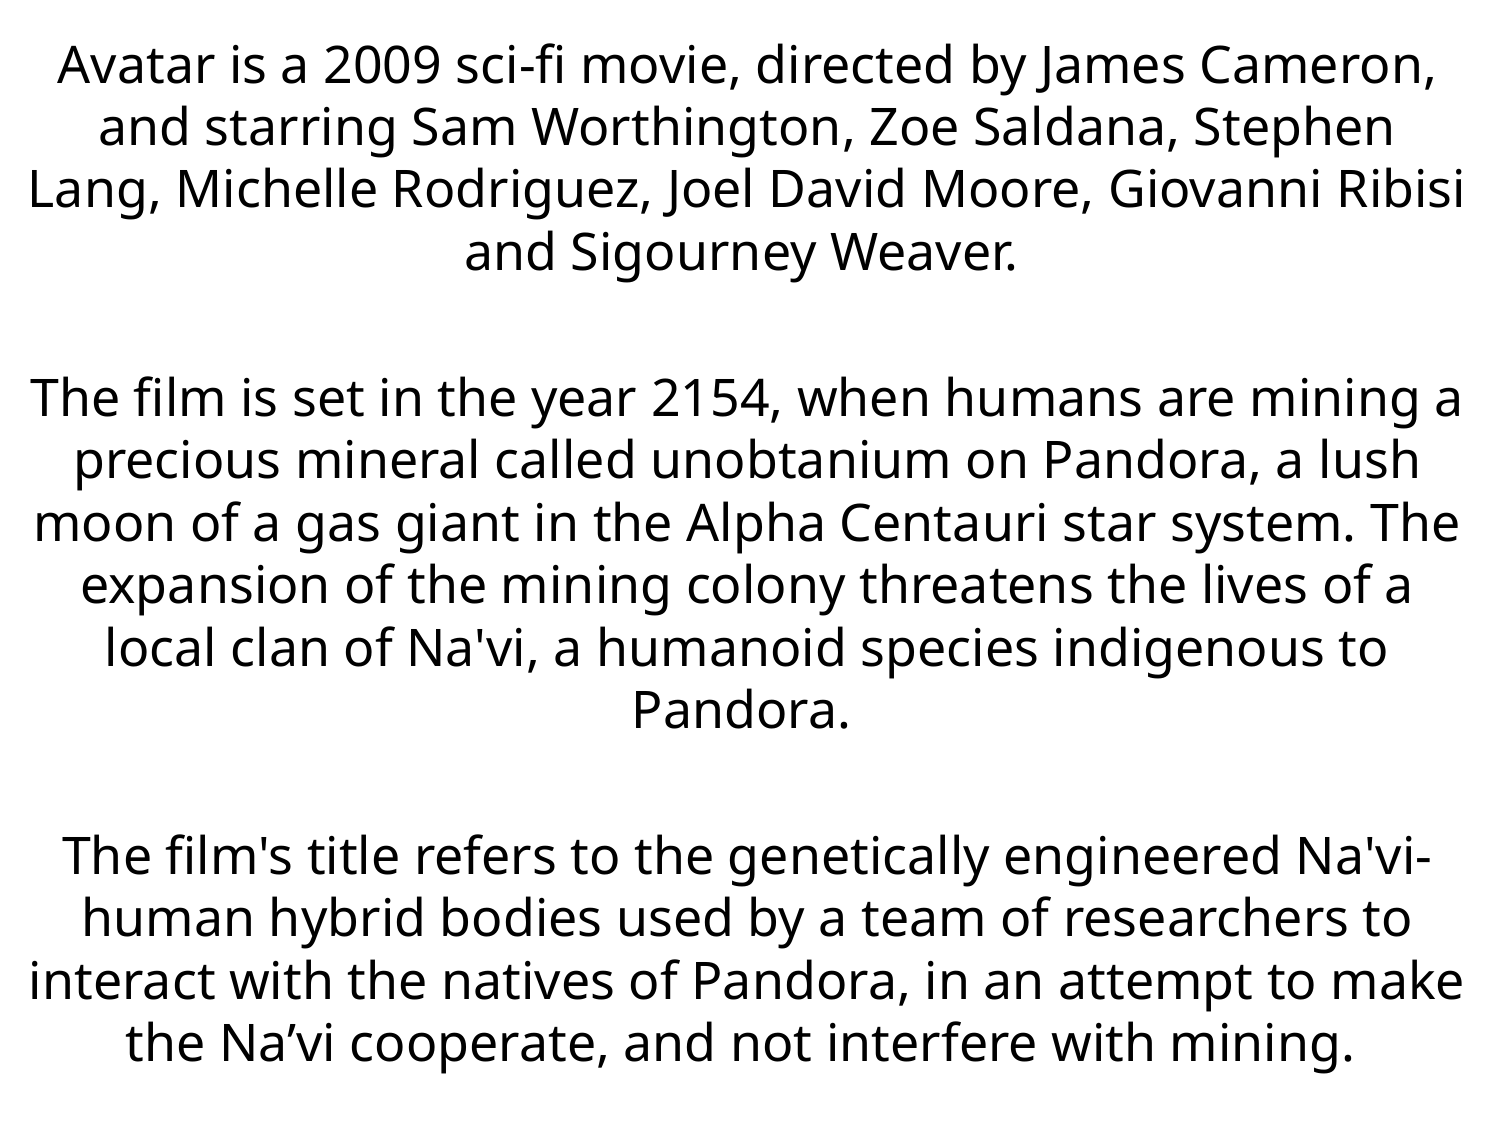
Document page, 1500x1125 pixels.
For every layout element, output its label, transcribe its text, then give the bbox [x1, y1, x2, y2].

subtitle Avatar is a 2009 sci-fi movie, directed by James Cameron, and starring Sam Worthington, Zoe Saldana, Stephen Lang, Michelle Rodriguez, Joel David Moore, Giovanni Ribisi and Sigourney Weaver. The film is set in the year 2154, when humans are mining a precious mineral called unobtanium on Pandora, a lush moon of a gas giant in the Alpha Centauri star system. The expansion of the mining colony threatens the lives of a local clan of Na'vi, a humanoid species indigenous to Pandora. The film's title refers to the genetically engineered Na'vi-human hybrid bodies used by a team of researchers to interact with the natives of Pandora, in an attempt to make the Na’vi cooperate, and not interfere with mining. [11, 23, 1486, 1090]
